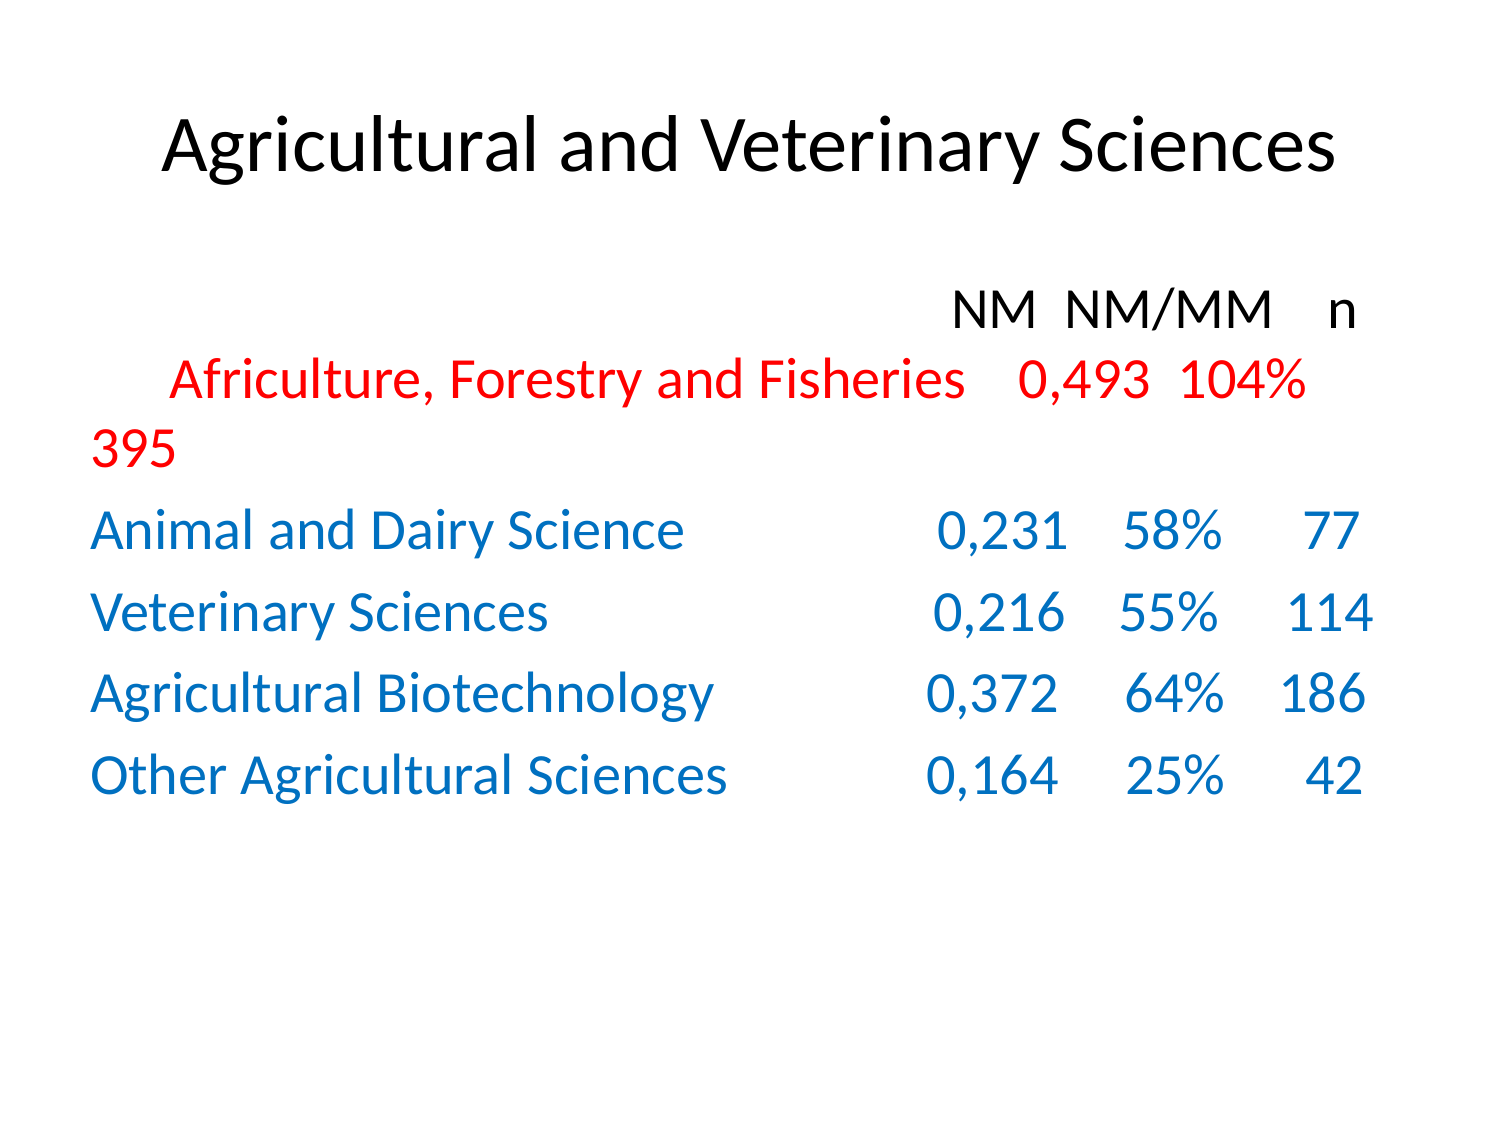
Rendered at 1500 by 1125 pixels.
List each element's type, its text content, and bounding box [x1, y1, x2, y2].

list NM NM/MM n Africulture, Forestry and Fisheries 0,493 104% 395 Animal and Dairy Science 0,231 58% 77 Veterinary Sciences 0,216 55% 114 Agricultural Biotechnology 0,372 64% 186 Other Agricultural Sciences 0,164 25% 42 [75, 262, 1425, 1005]
title Agricultural and Veterinary Sciences [75, 45, 1425, 233]
